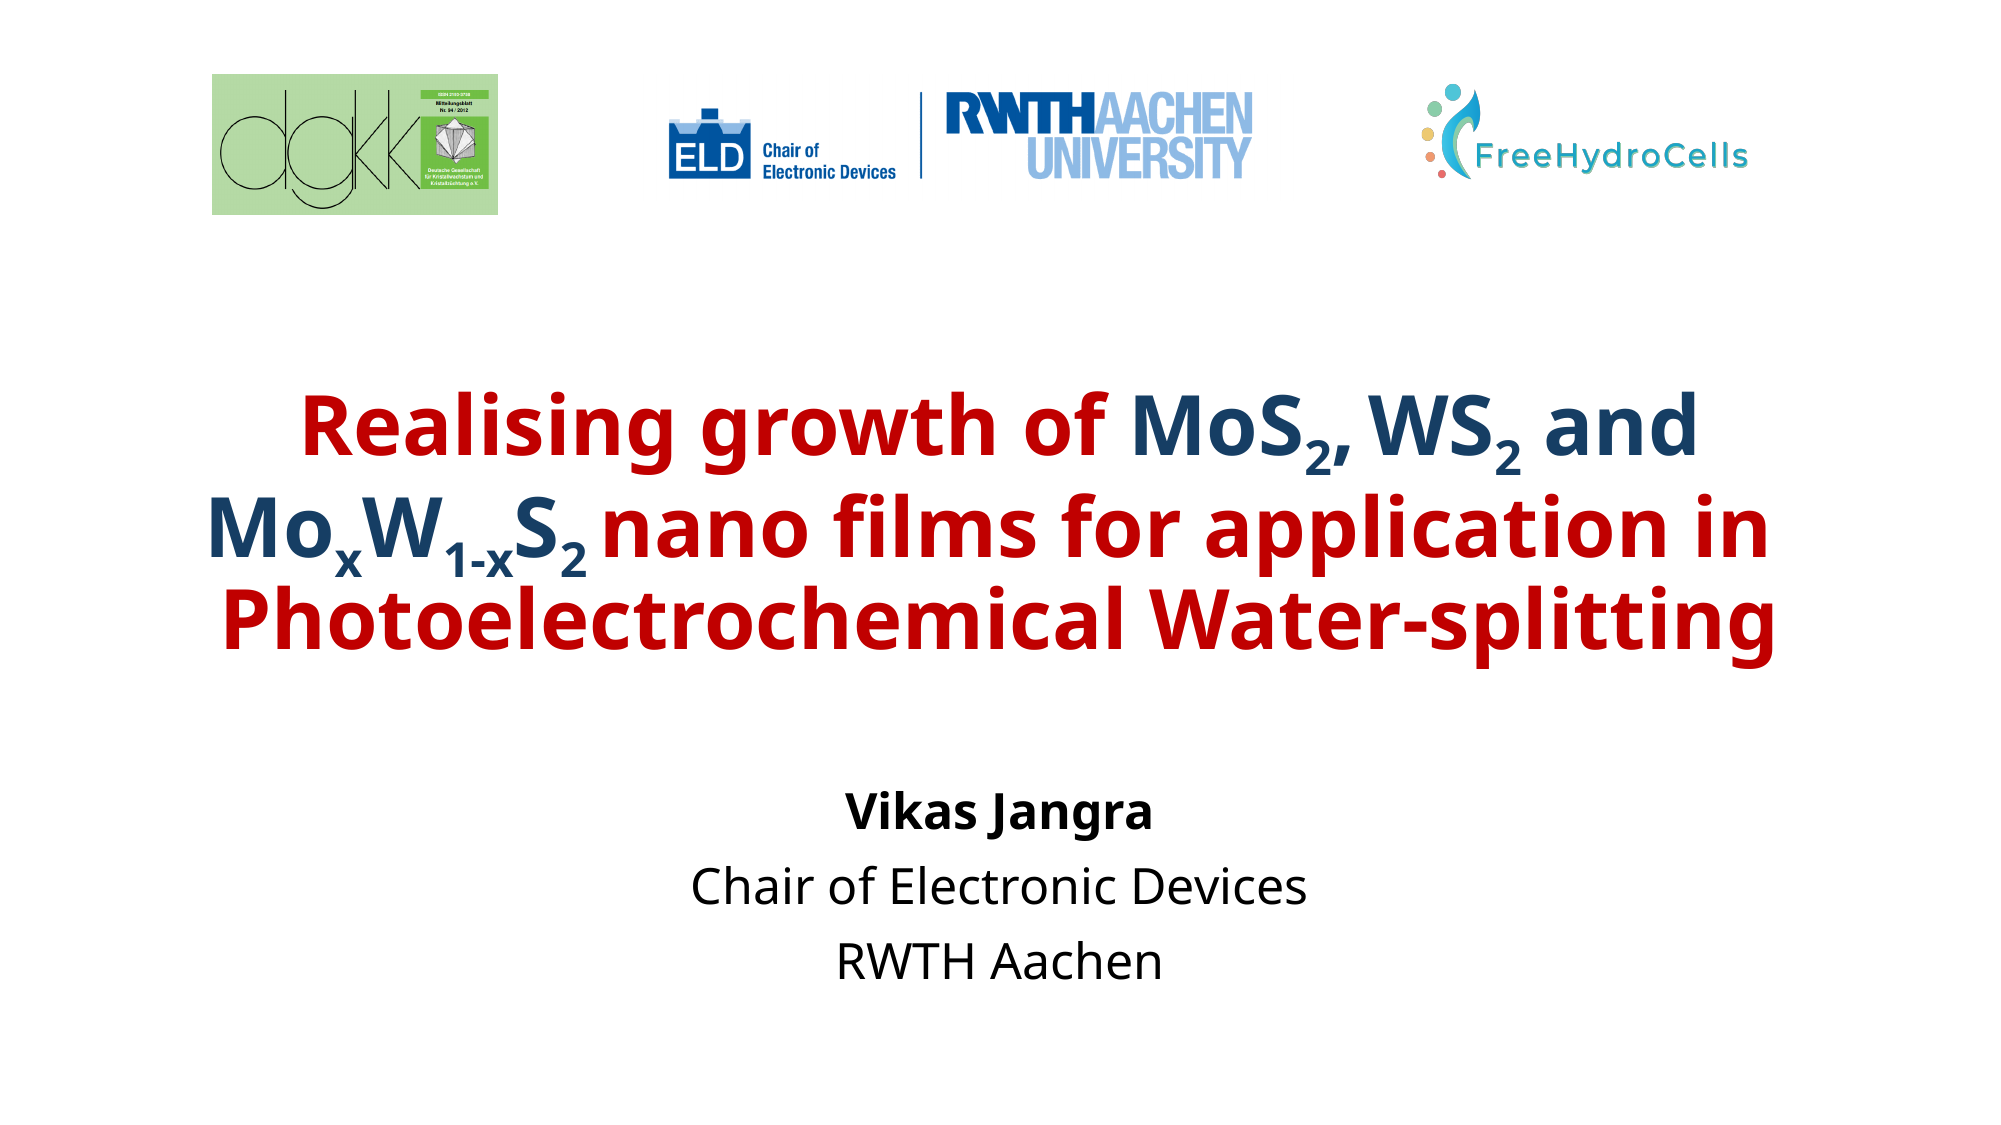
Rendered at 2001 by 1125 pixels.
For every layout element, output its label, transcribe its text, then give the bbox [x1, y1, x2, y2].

subtitle Vikas Jangra Chair of Electronic Devices RWTH Aachen [249, 779, 1750, 1051]
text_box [212, 73, 1751, 216]
title Realising growth of MoS2, WS2 and MoxW1-xS2 nano films for application in Photoelectrochemical Water-splitting [188, 283, 1812, 676]
